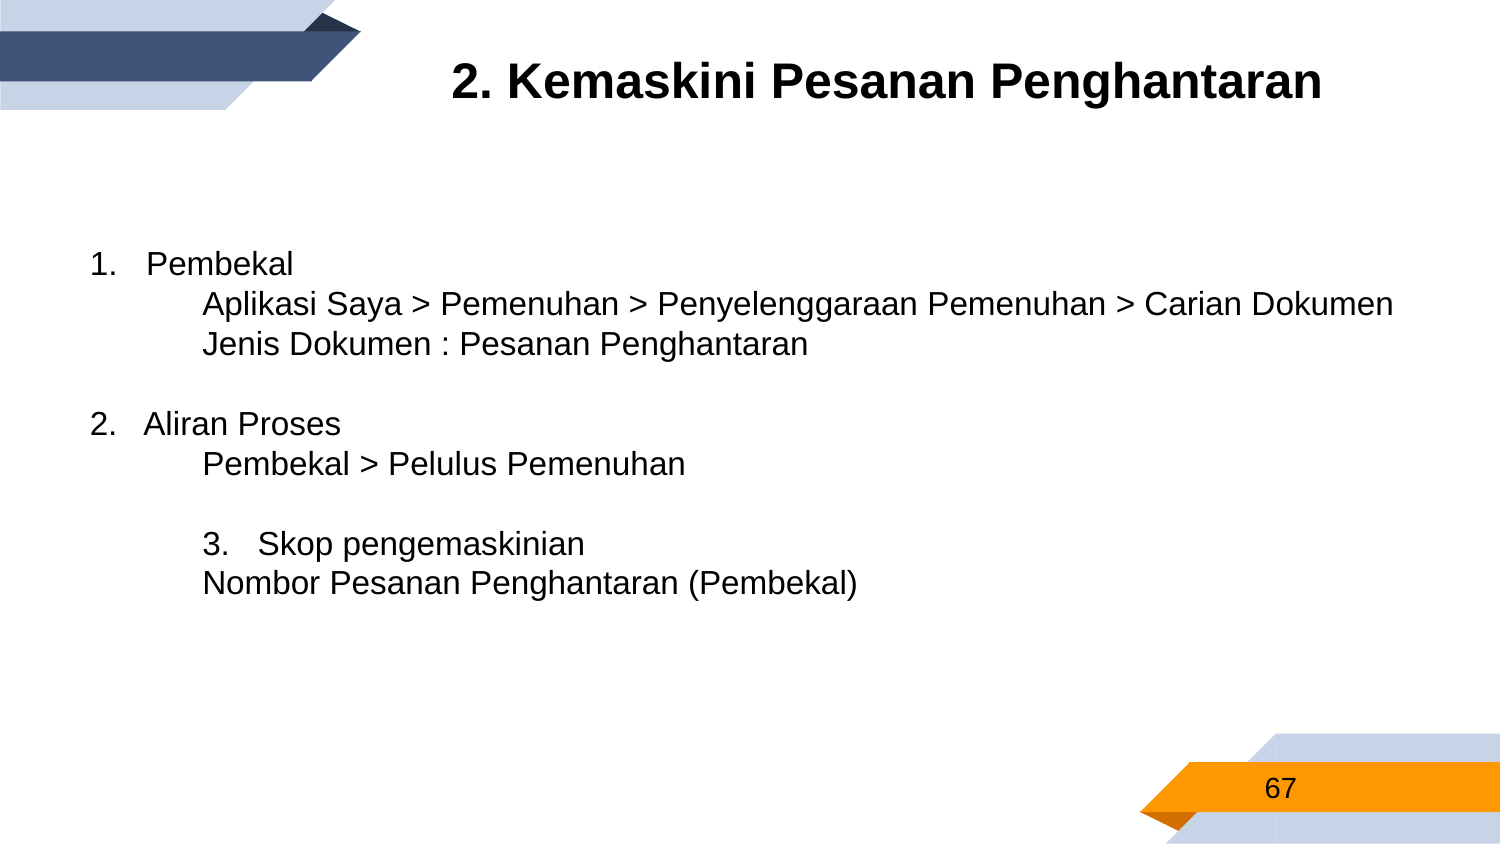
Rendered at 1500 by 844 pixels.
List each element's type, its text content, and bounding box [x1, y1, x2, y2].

text_box 2. Kemaskini Pesanan Penghantaran [323, 45, 1452, 111]
text_box Pembekal Aplikasi Saya > Pemenuhan > Penyelenggaraan Pemenuhan > Carian Dokumen Jenis Dokumen : Pesanan Penghantaran 2. Aliran Proses Pembekal > Pelulus Pemenuhan 3. Skop pengemaskinian Nombor Pesanan Penghantaran (Pembekal) [75, 190, 1450, 649]
slide_number 67 [1249, 760, 1494, 813]
